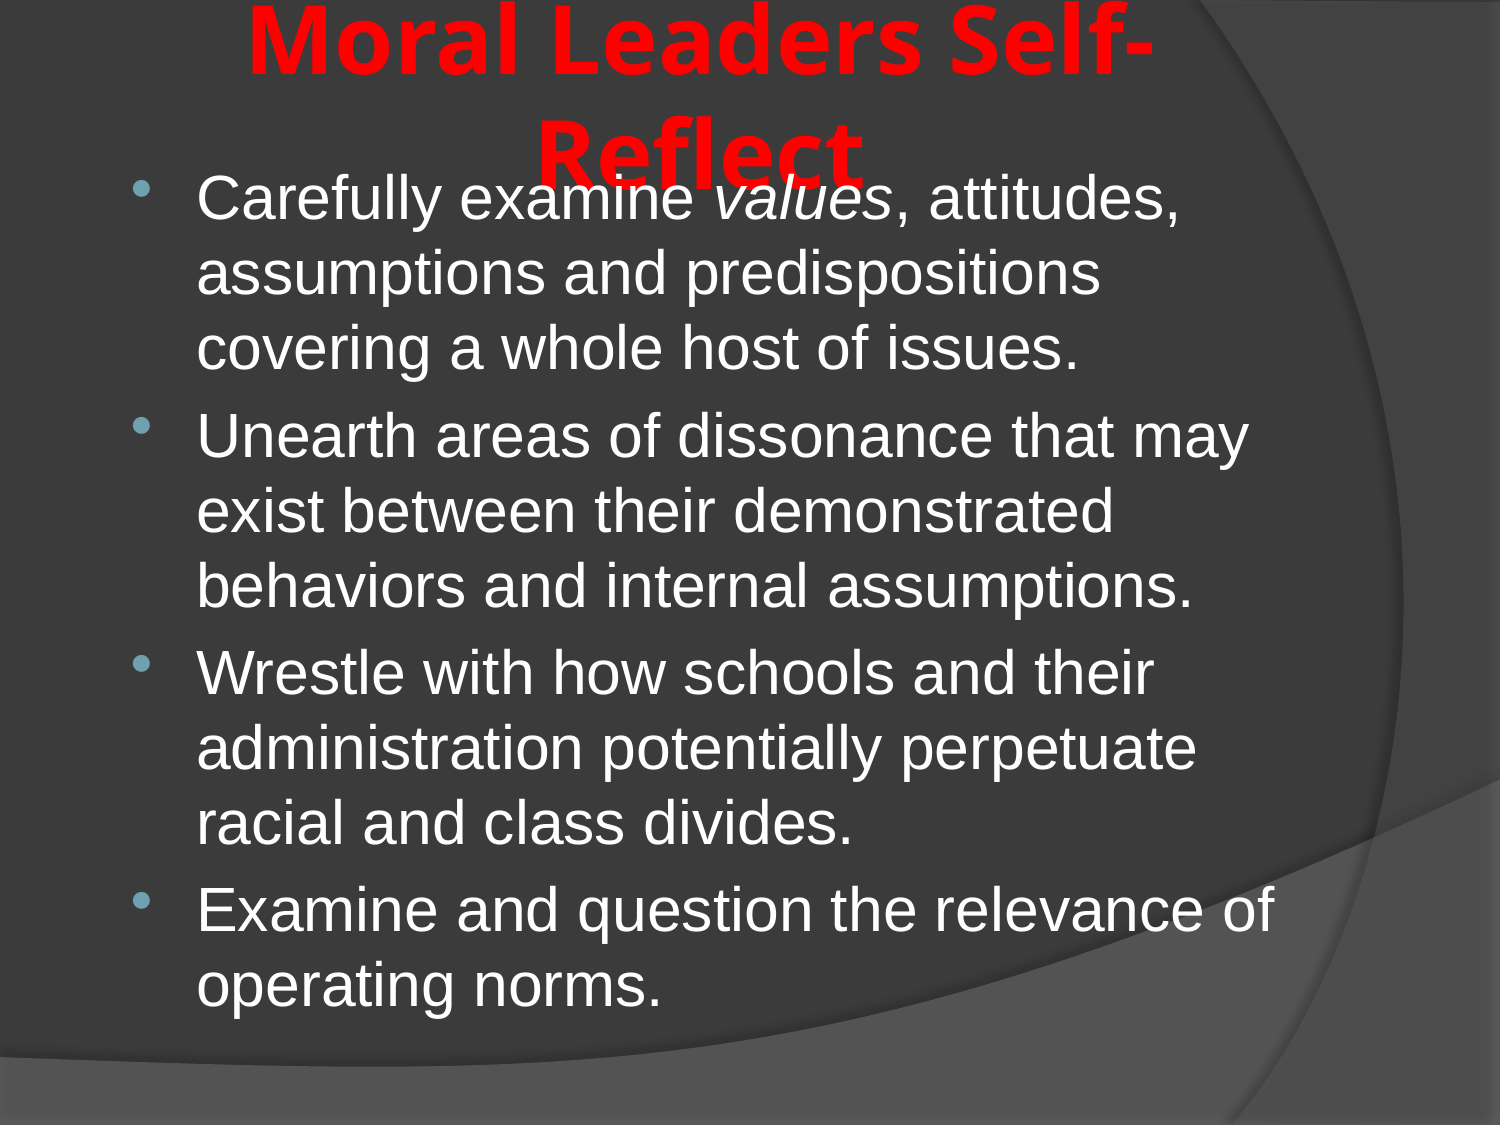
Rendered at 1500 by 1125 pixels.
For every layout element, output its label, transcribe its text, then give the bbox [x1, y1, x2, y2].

list Carefully examine values, attitudes, assumptions and predispositions covering a whole host of issues. Unearth areas of dissonance that may exist between their demonstrated behaviors and internal assumptions. Wrestle with how schools and their administration potentially perpetuate racial and class divides. Examine and question the relevance of operating norms. [112, 149, 1338, 1075]
title Moral Leaders Self-Reflect [87, 0, 1313, 188]
